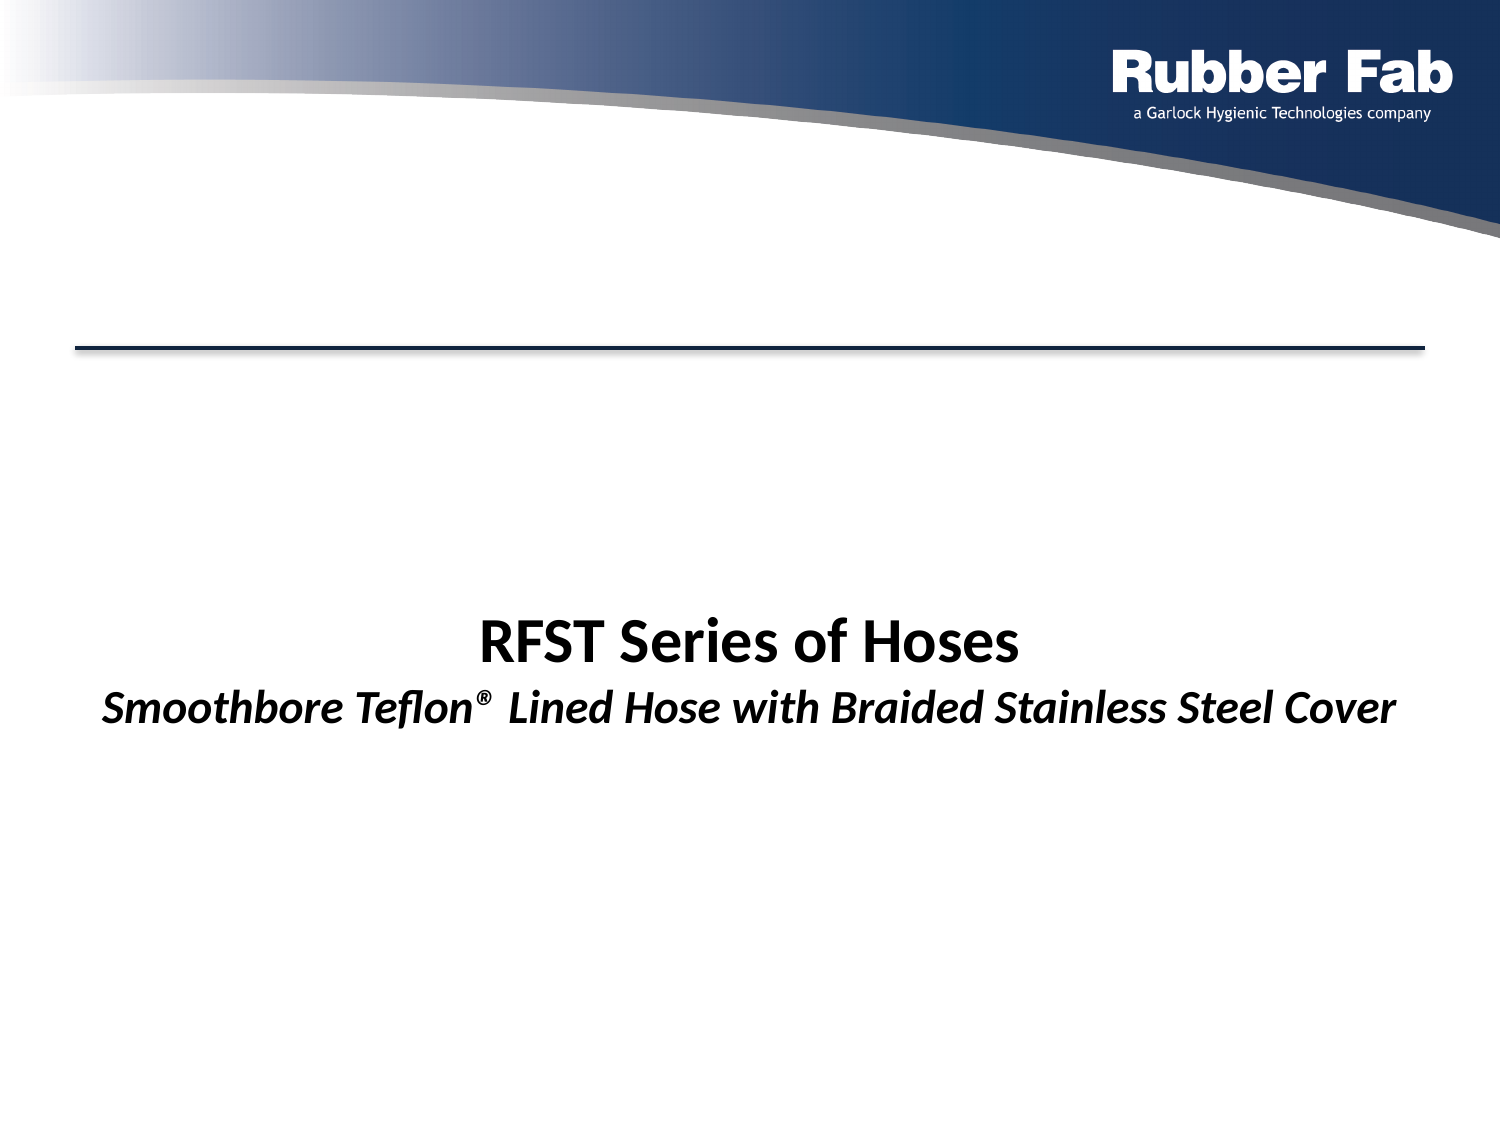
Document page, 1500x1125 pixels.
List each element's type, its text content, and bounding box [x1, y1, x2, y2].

title RFST Series of Hoses Smoothbore Teflon® Lined Hose with Braided Stainless Steel Cover [75, 572, 1425, 760]
picture [0, 0, 1500, 240]
